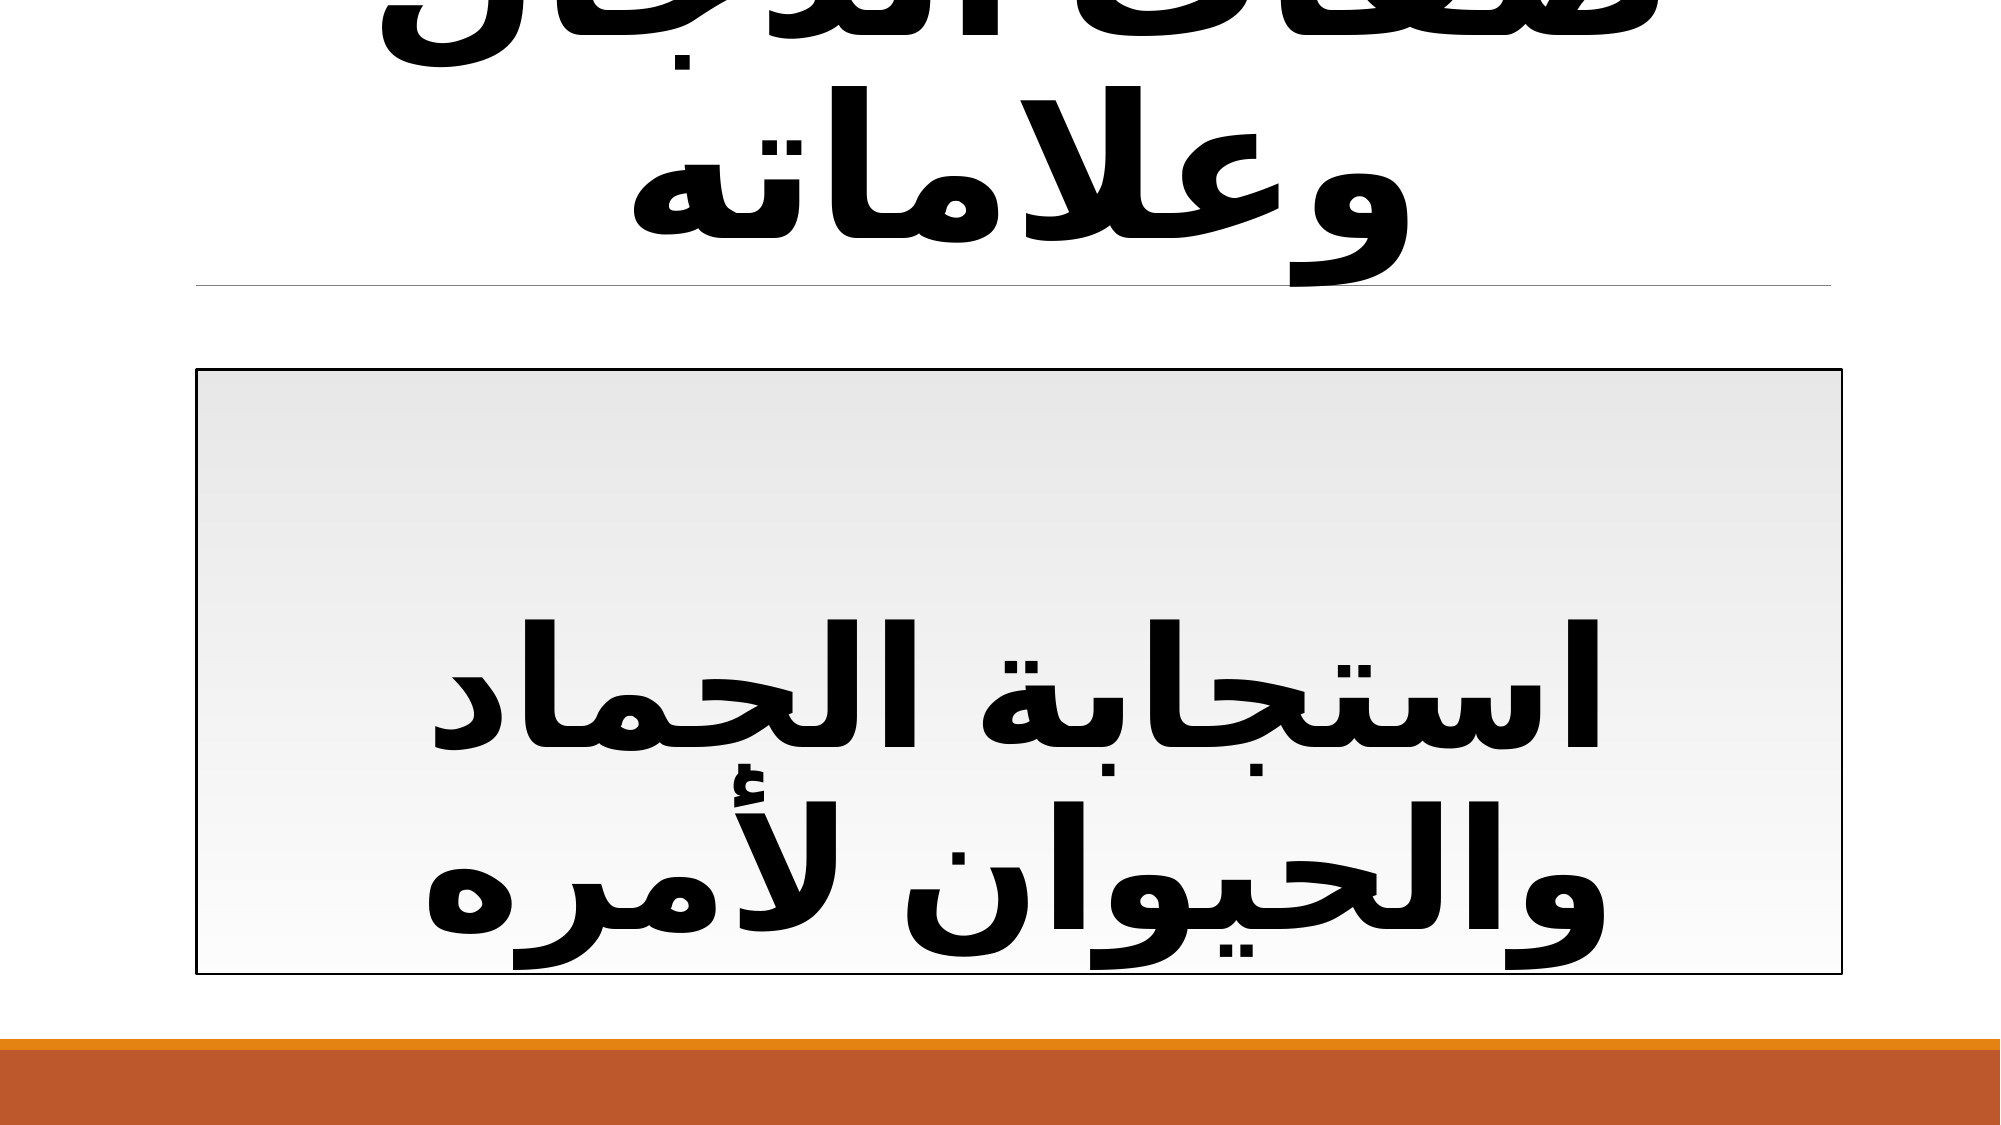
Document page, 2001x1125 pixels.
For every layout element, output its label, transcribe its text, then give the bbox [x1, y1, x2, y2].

list استجابة الجماد والحيوان لأمره [195, 368, 1843, 975]
title صفات الدجال وعلاماته [232, 44, 1813, 288]
